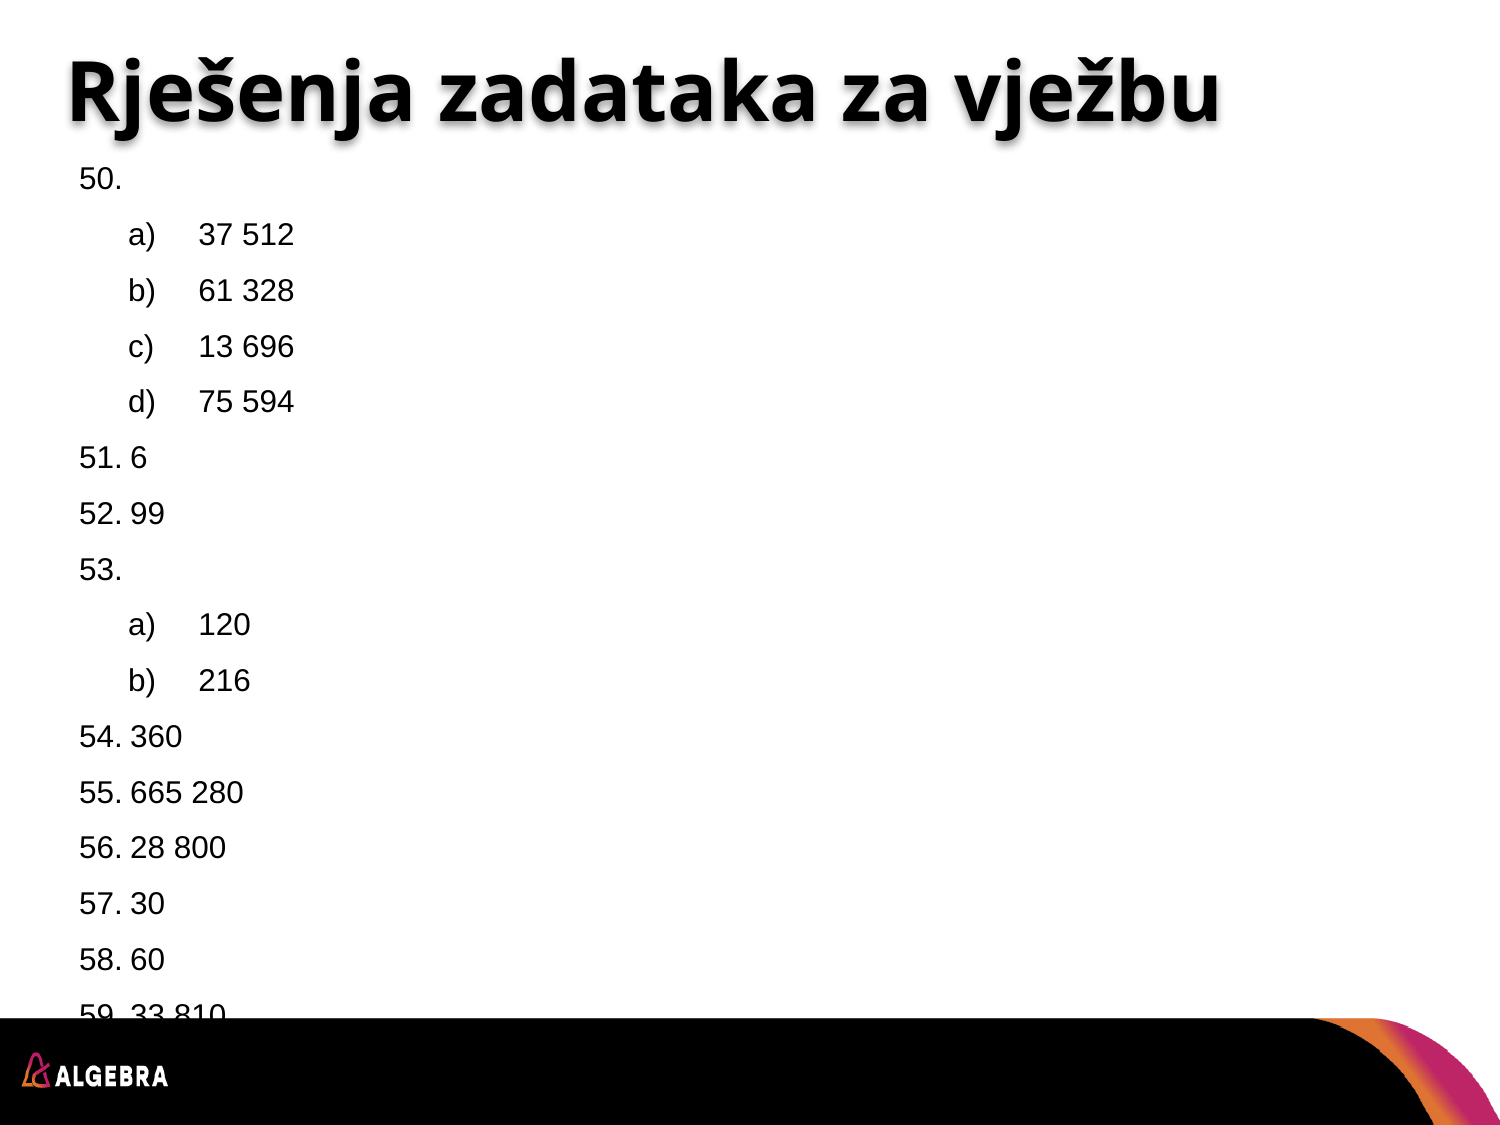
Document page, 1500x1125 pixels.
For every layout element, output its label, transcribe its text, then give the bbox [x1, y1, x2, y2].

title Rješenja zadataka za vježbu [65, 27, 1432, 148]
picture [0, 0, 1500, 1125]
list 37 512 61 328 13 696 75 594 6 99 120 216 360 665 280 28 800 30 60 33 810 [64, 155, 1435, 1050]
